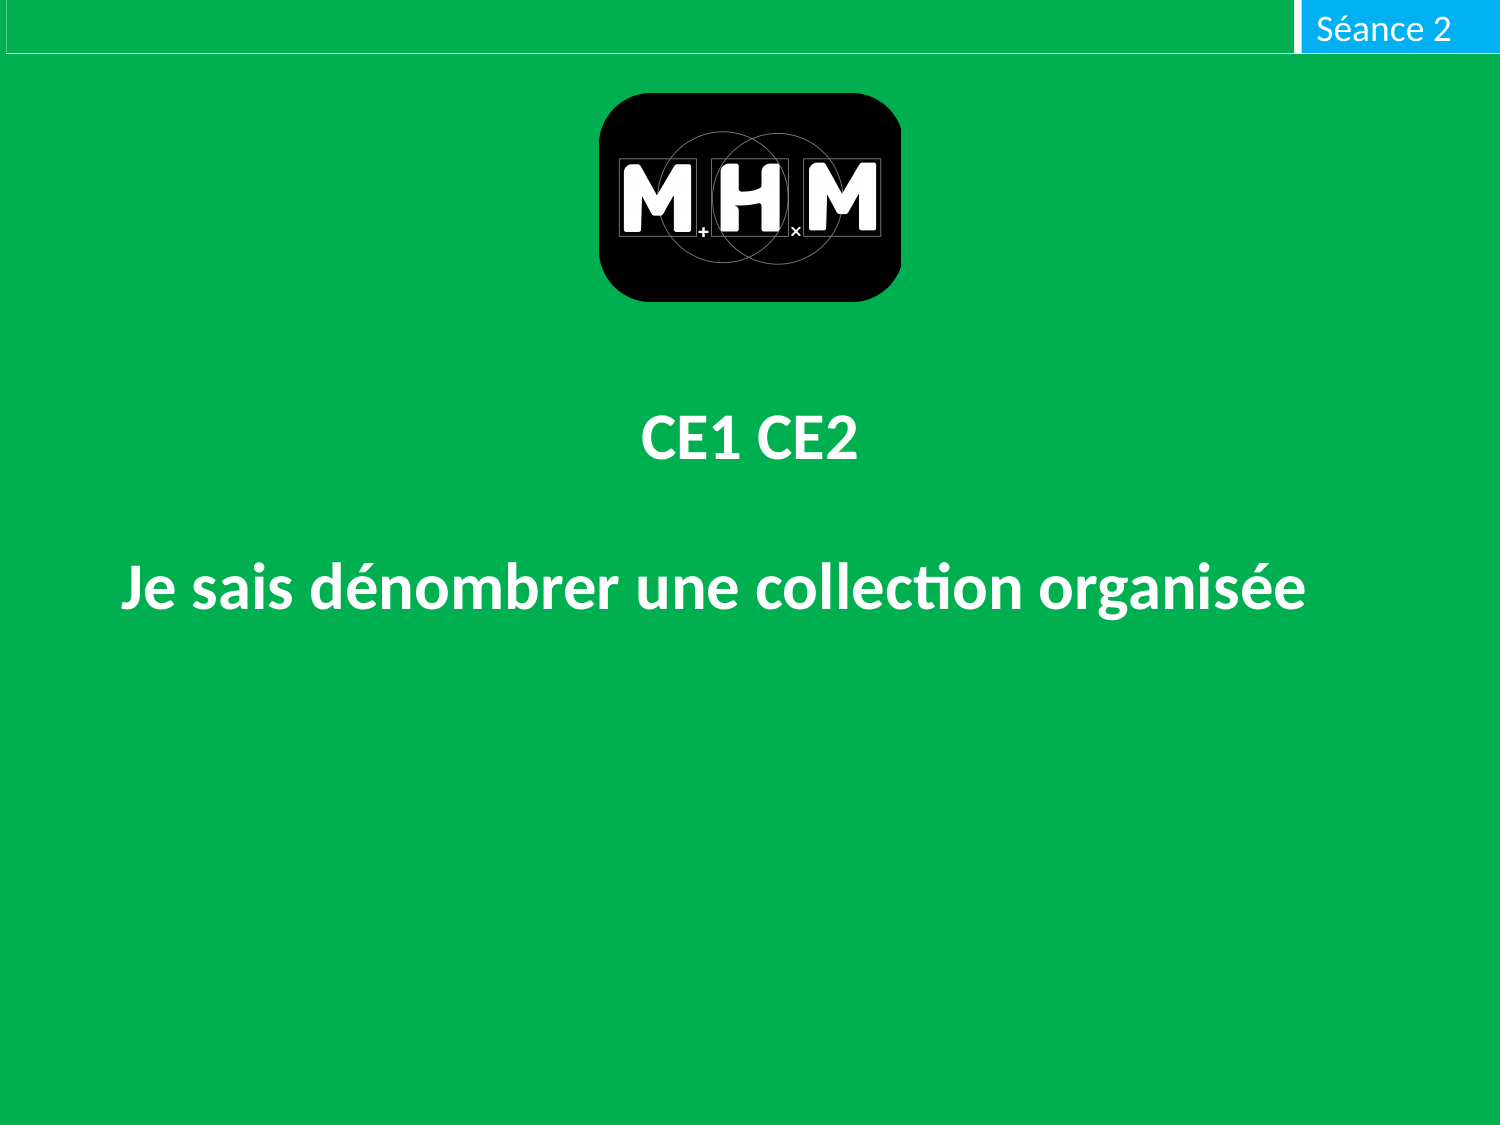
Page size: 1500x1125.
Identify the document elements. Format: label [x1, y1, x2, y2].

text_box [0, 54, 1500, 1125]
